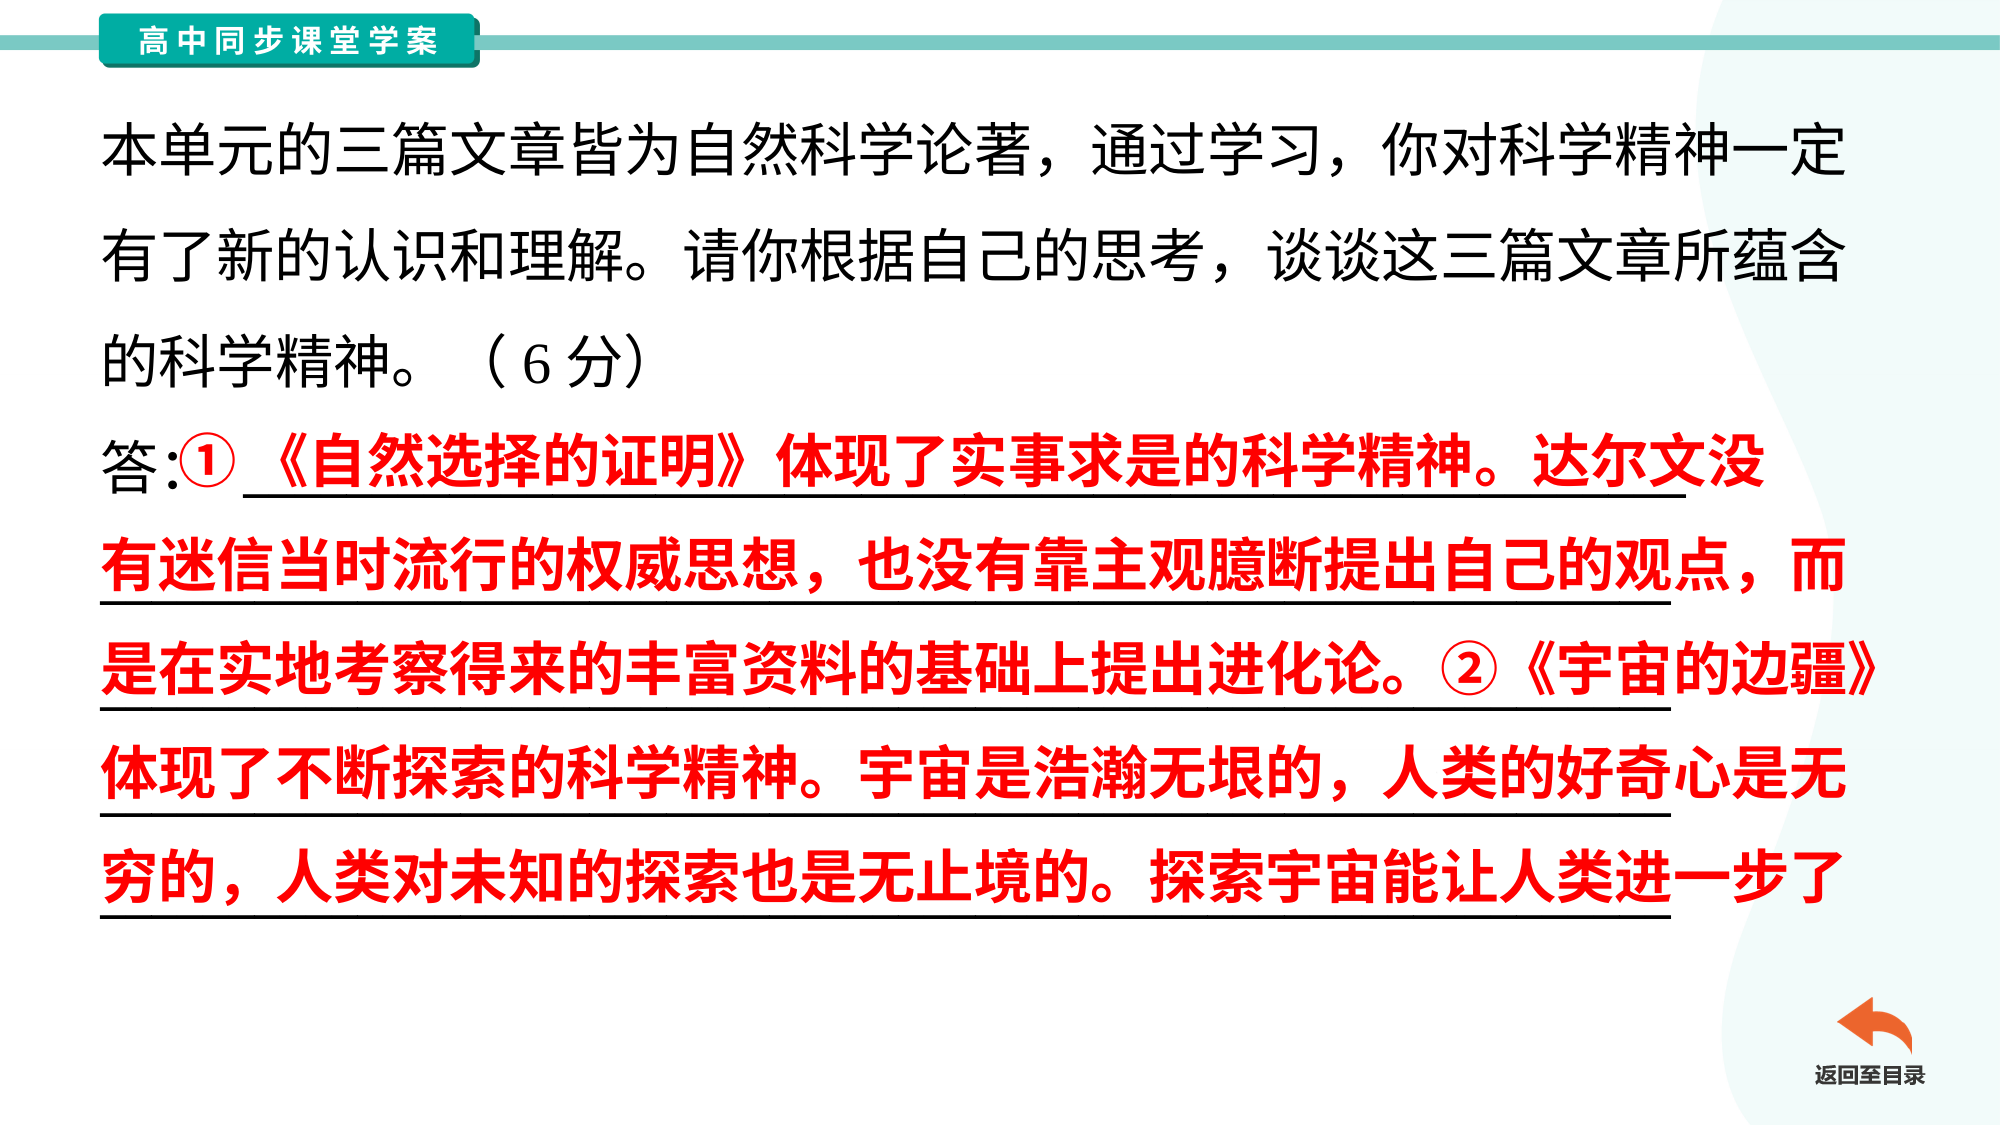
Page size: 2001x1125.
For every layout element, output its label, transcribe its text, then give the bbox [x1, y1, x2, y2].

text_box 本单元的三篇文章皆为自然科学论著，通过学习，你对科学精神一定 有了新的认识和理解。请你根据自己的思考，谈谈这三篇文章所蕴含 的科学精神。（6分） 答： ________________________________________________________ _____________________________________________________________ _____________________________________________________________ _____________________________________________________________ _____________________________________________________________ [100, 76, 1899, 389]
picture [0, 0, 2000, 1125]
text_box ①《自然选择的证明》体现了实事求是的科学精神。达尔文没 有迷信当时流行的权威思想，也没有靠主观臆断提出自己的观点，而 是在实地考察得来的丰富资料的基础上提出进化论。②《宇宙的边疆》 体现了不断探索的科学精神。宇宙是浩瀚无垠的，人类的好奇心是无 穷的，人类对未知的探索也是无止境的。探索宇宙能让人类进一步了 [100, 389, 1899, 911]
